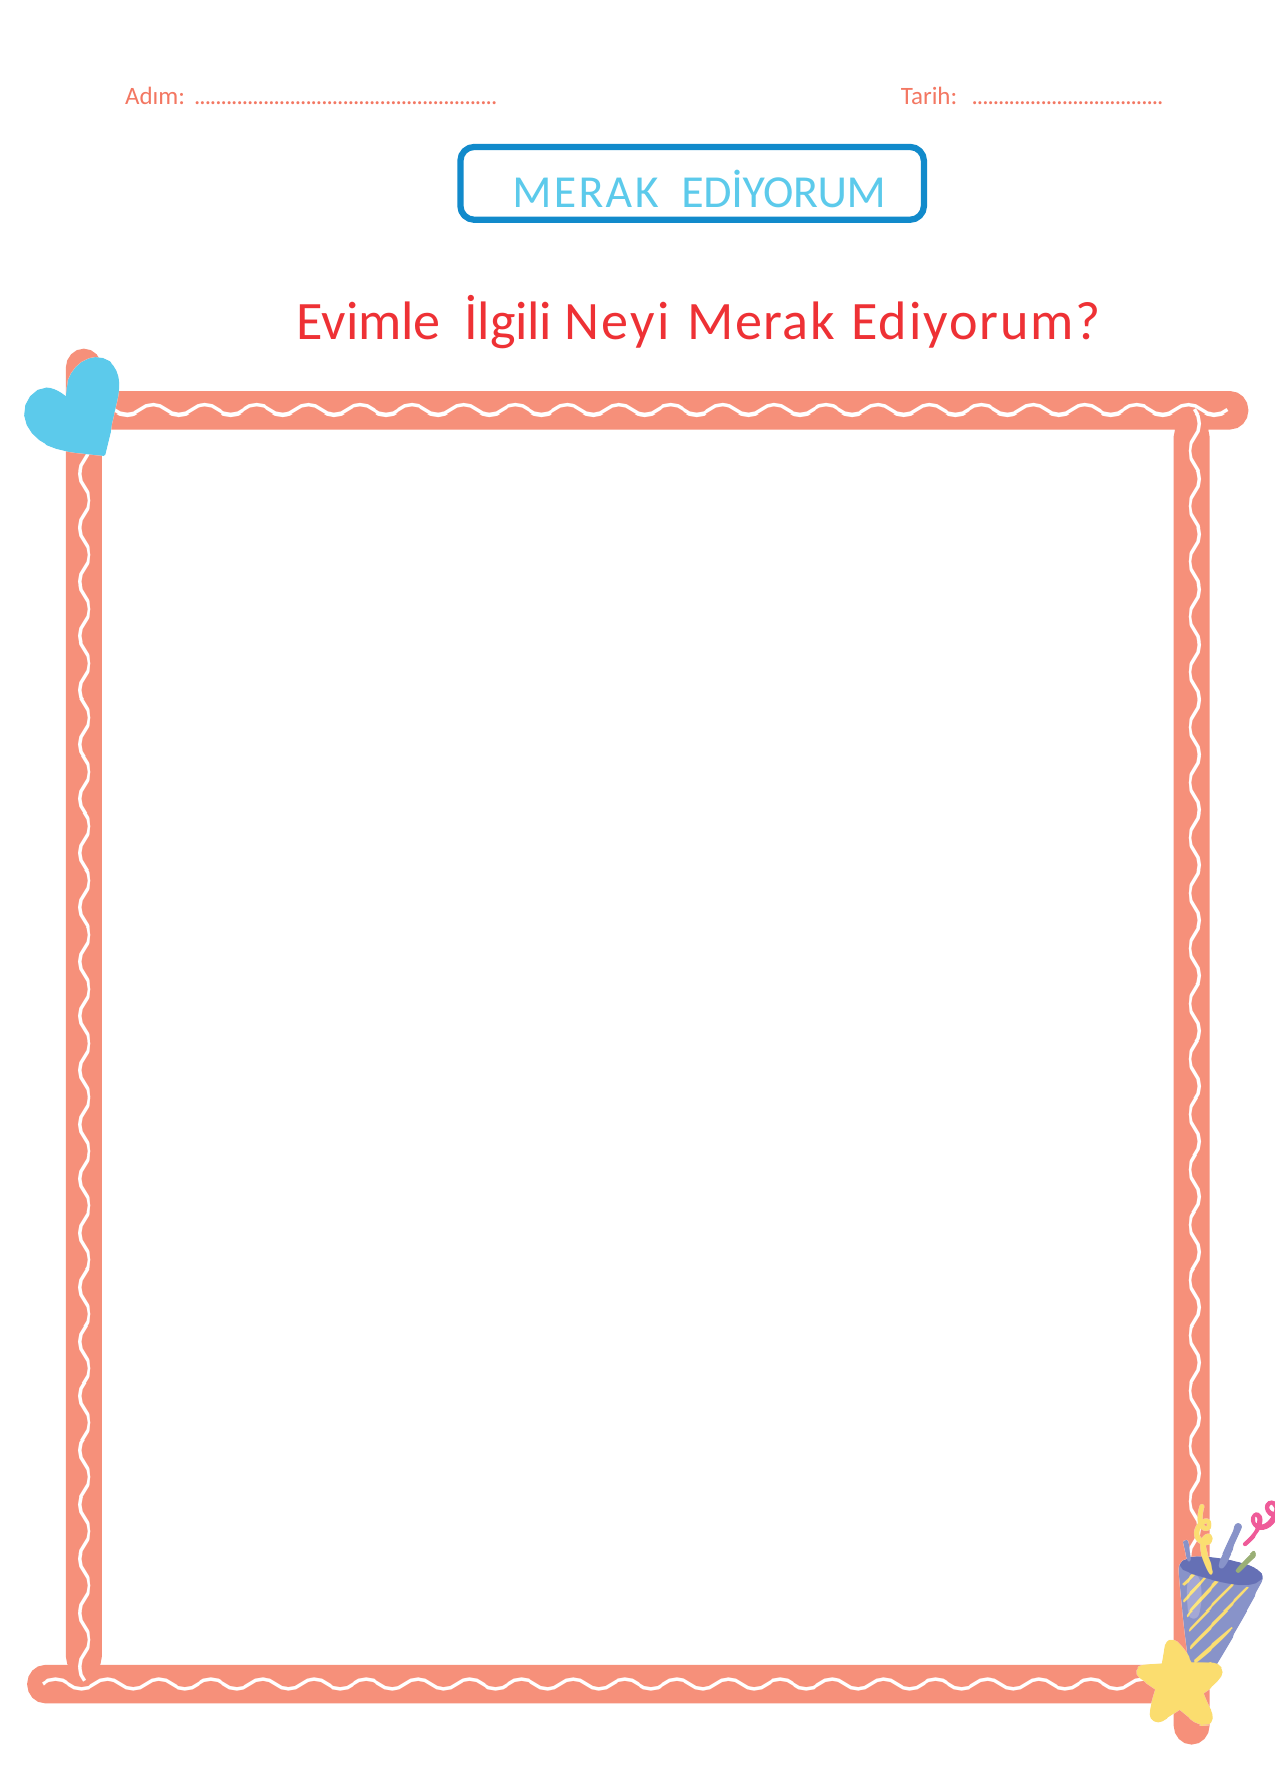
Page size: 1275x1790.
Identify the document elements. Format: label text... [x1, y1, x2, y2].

text_box Adım: ......................................................... [122, 77, 505, 110]
text_box MERAK EDİYORUM Evimle İlgili Neyi Merak Ediyorum? [143, 159, 1257, 347]
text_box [24, 348, 1275, 1745]
text_box [460, 146, 924, 159]
text_box Tarih: .................................... [898, 77, 1171, 110]
